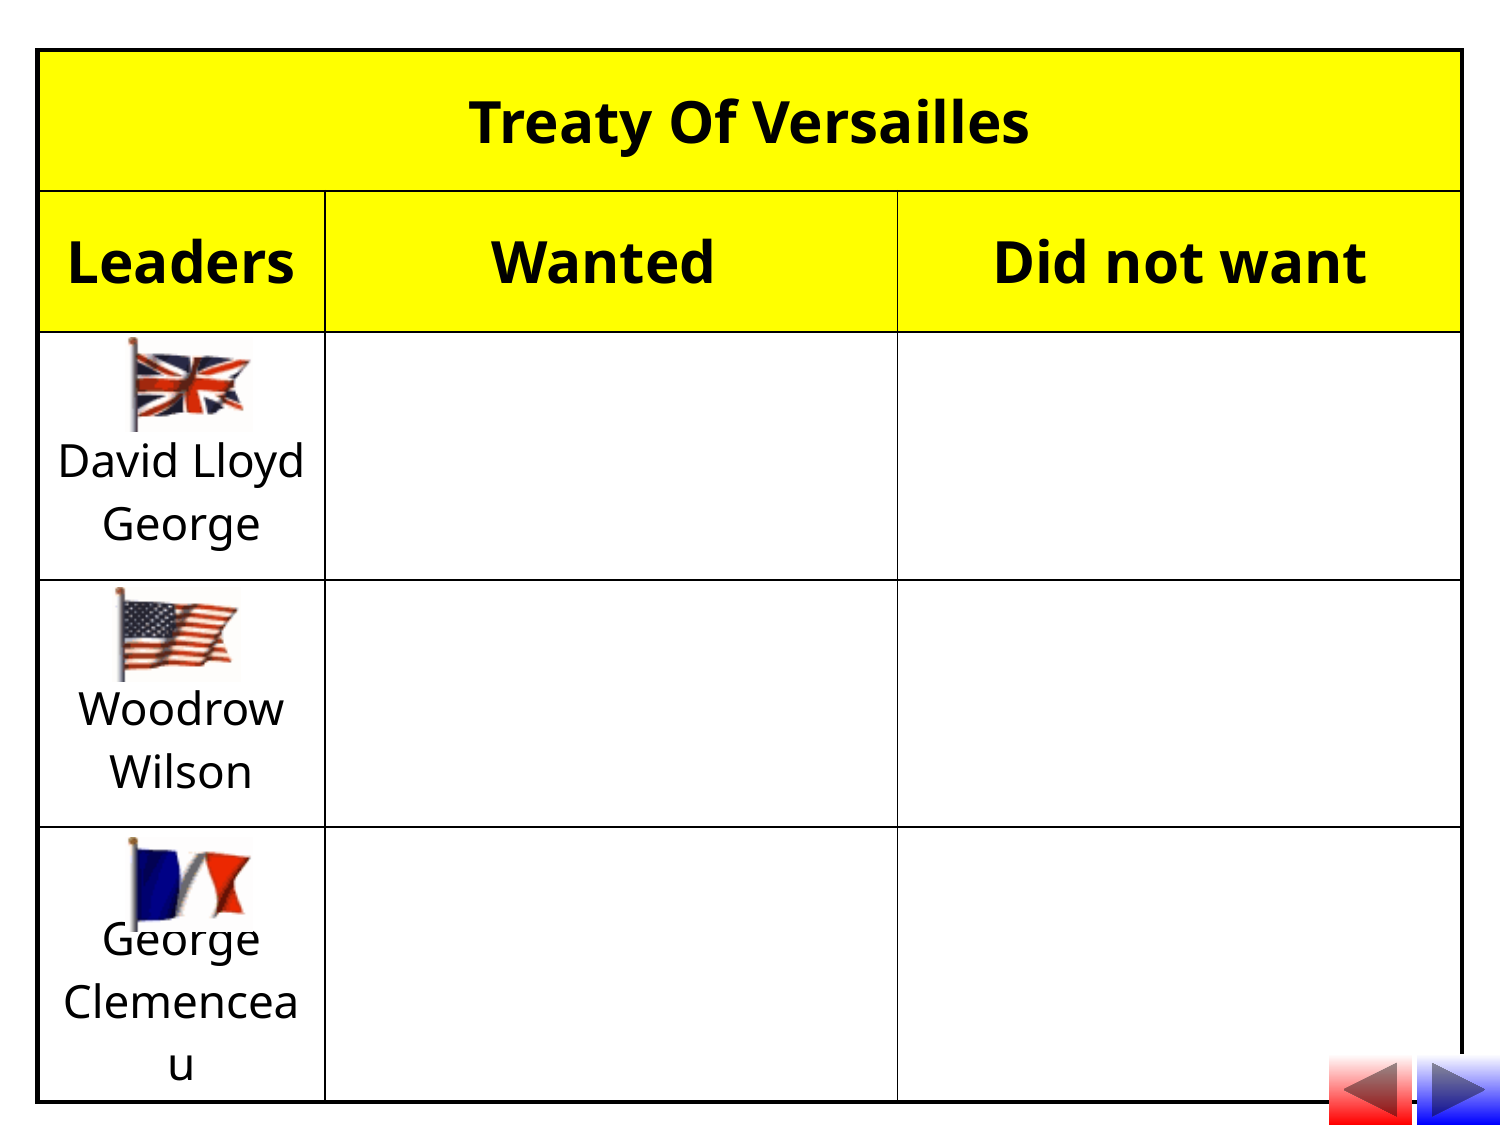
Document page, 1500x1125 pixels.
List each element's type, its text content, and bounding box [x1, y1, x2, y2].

table_cell Leaders [40, 192, 324, 331]
table_cell [898, 581, 1460, 826]
picture [112, 587, 241, 682]
table_cell George Clemenceau [40, 828, 324, 1100]
text_box [1417, 1054, 1500, 1125]
text_box [1328, 1054, 1412, 1125]
table_cell [326, 333, 897, 579]
table_cell Did not want [898, 192, 1460, 331]
table_cell [898, 333, 1460, 579]
table_cell [326, 828, 897, 1100]
table_cell Woodrow Wilson [40, 581, 324, 826]
table_cell [898, 828, 1460, 1100]
picture [124, 337, 253, 432]
table_cell Wanted [326, 192, 897, 331]
table_cell David Lloyd George [40, 333, 324, 579]
table_header Treaty Of Versailles [40, 52, 1460, 190]
table_cell [326, 581, 897, 826]
picture [124, 837, 253, 932]
